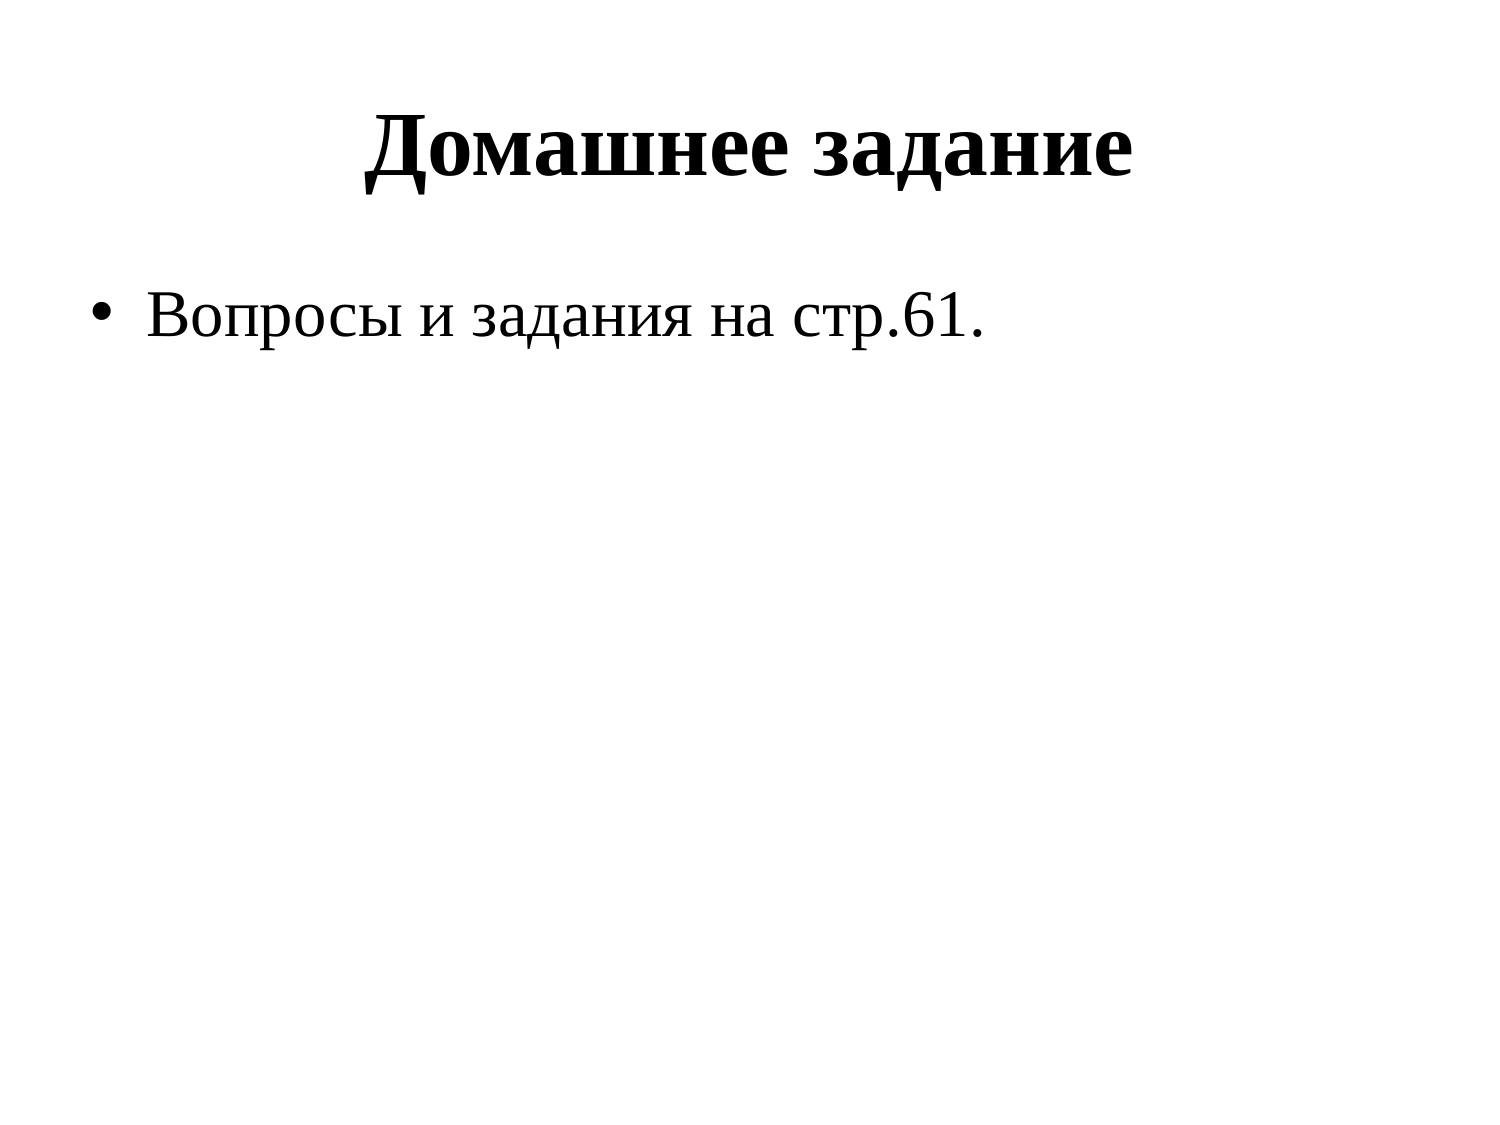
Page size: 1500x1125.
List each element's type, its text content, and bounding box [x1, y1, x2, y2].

title Домашнее задание [75, 45, 1425, 233]
list Вопросы и задания на стр.61. [75, 262, 1425, 1005]
